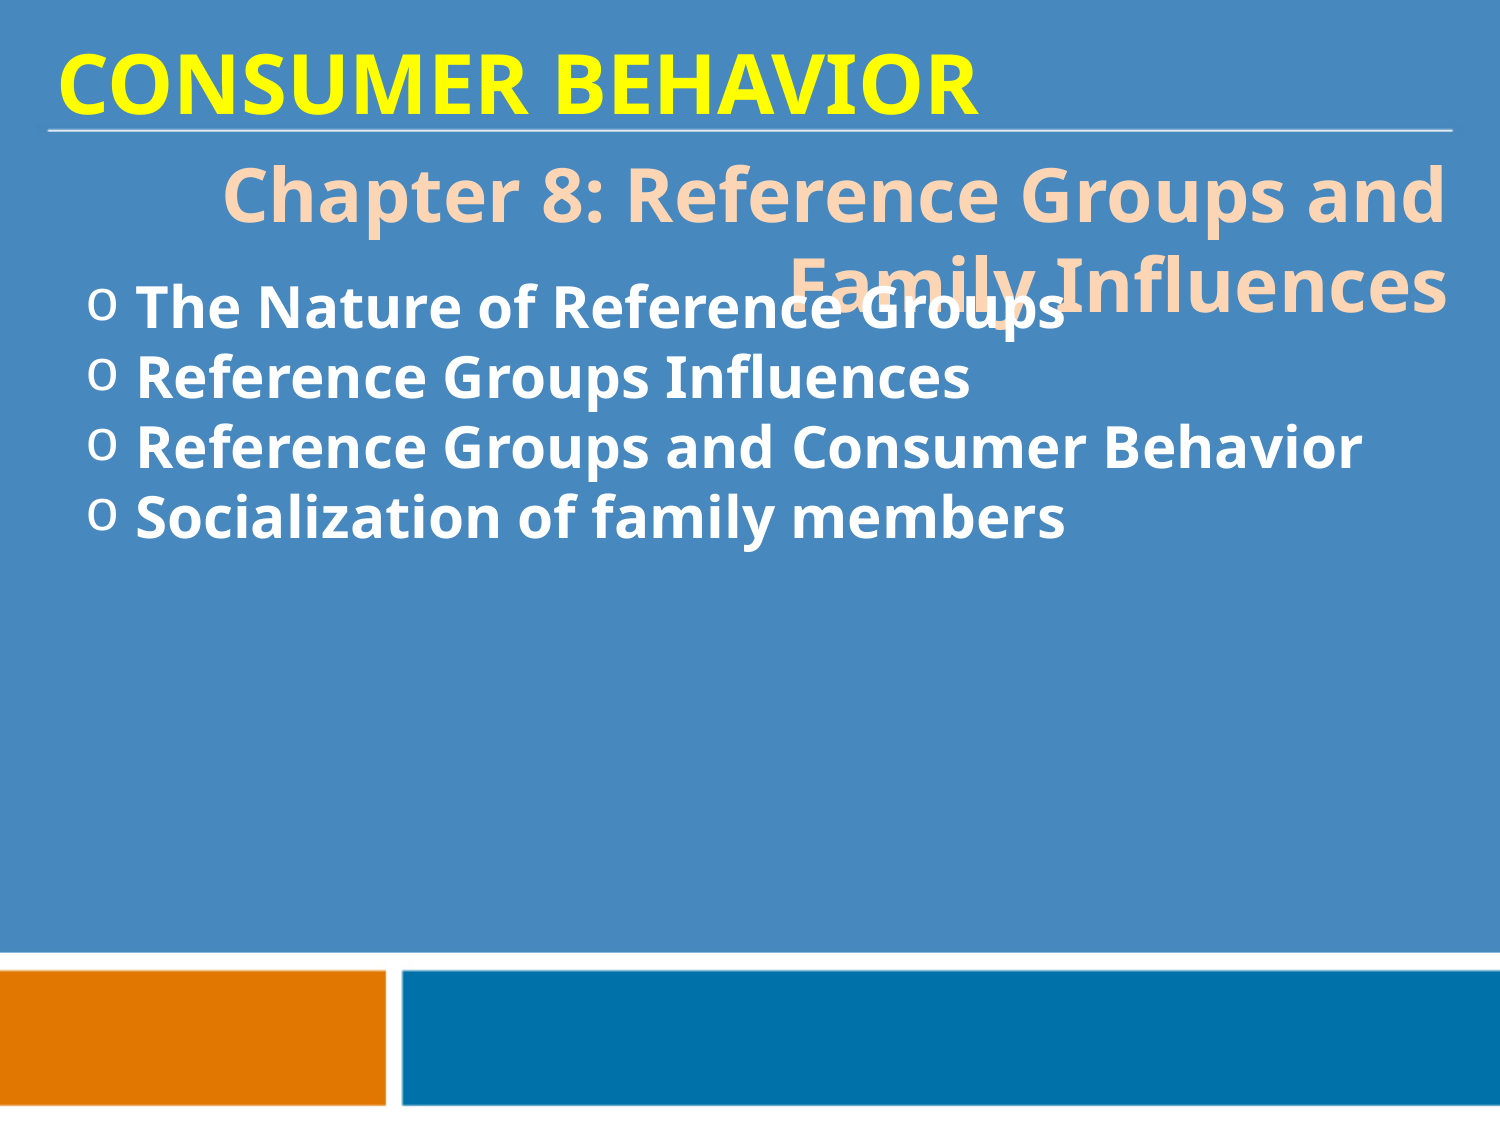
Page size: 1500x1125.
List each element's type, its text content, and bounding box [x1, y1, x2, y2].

text_box CONSUMER BEHAVIOR [41, 23, 1459, 124]
picture [0, 0, 1500, 1125]
text_box Chapter 8: Reference Groups and Family Influences [0, 140, 1464, 336]
text_box The Nature of Reference Groups Reference Groups Influences Reference Groups and Consumer Behavior Socialization of family members [70, 262, 1454, 558]
